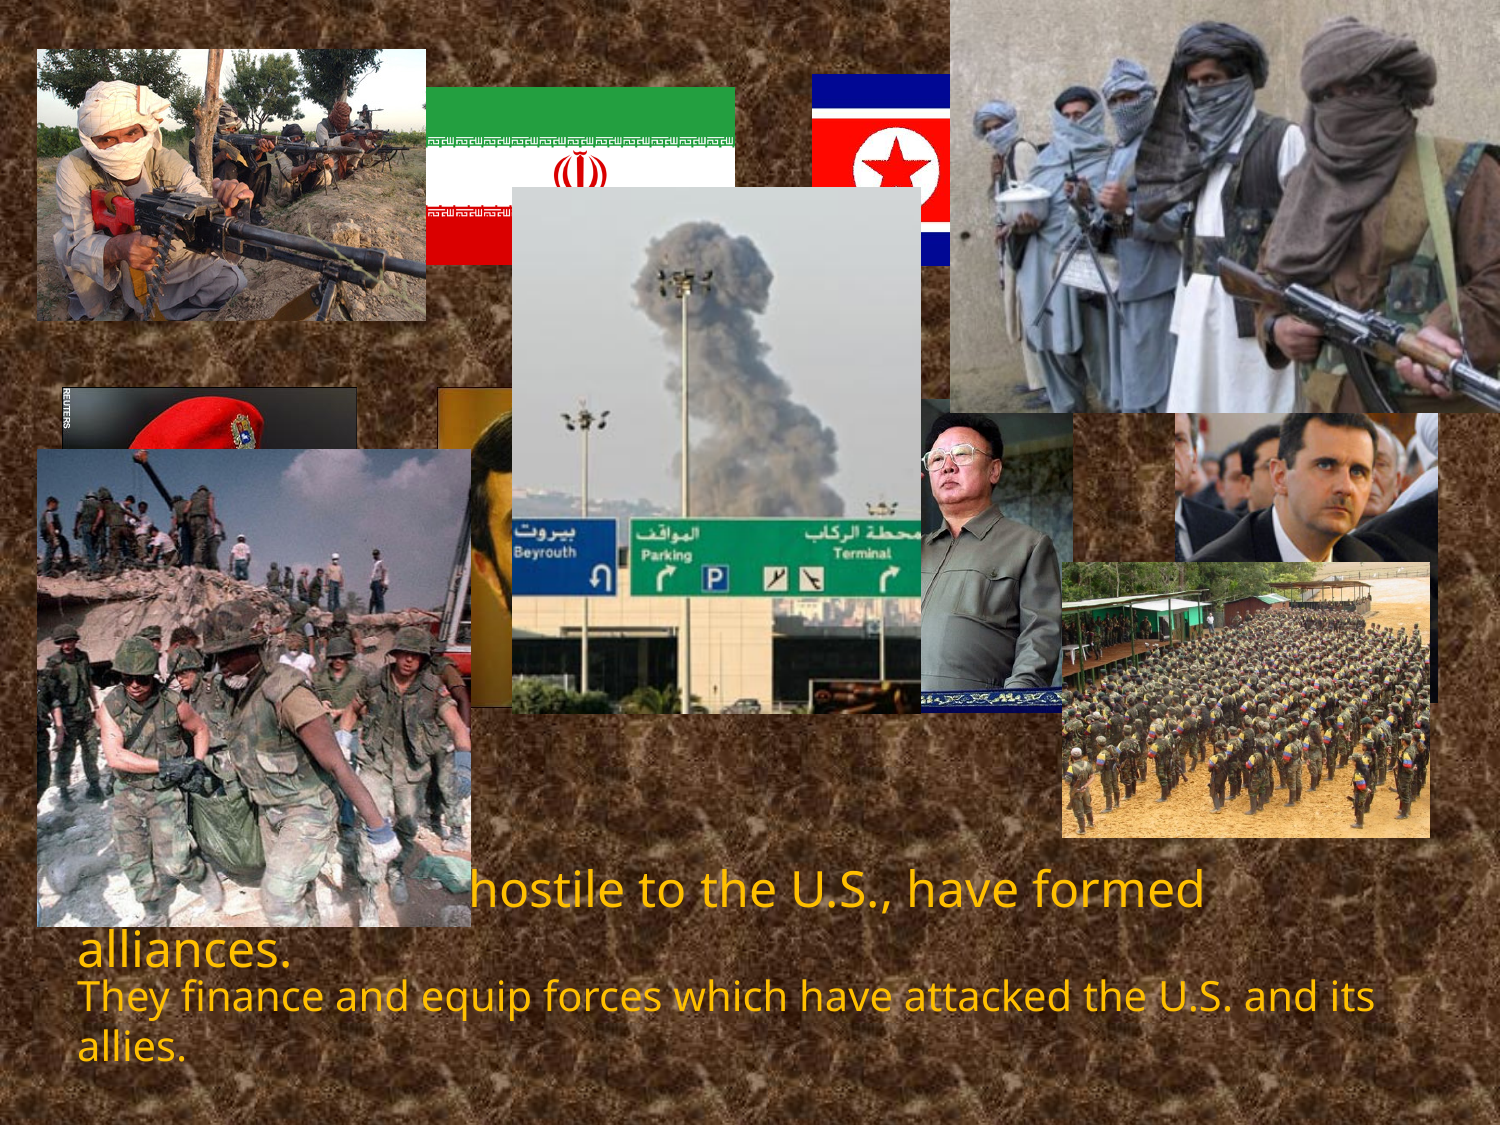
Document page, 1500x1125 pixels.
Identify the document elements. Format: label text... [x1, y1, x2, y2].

text_box They finance and equip forces which have attacked the U.S. and its allies. [62, 962, 1400, 1078]
picture [0, 0, 1500, 1125]
text_box Foreign leaders, hostile to the U.S., have formed alliances. [62, 849, 1463, 985]
